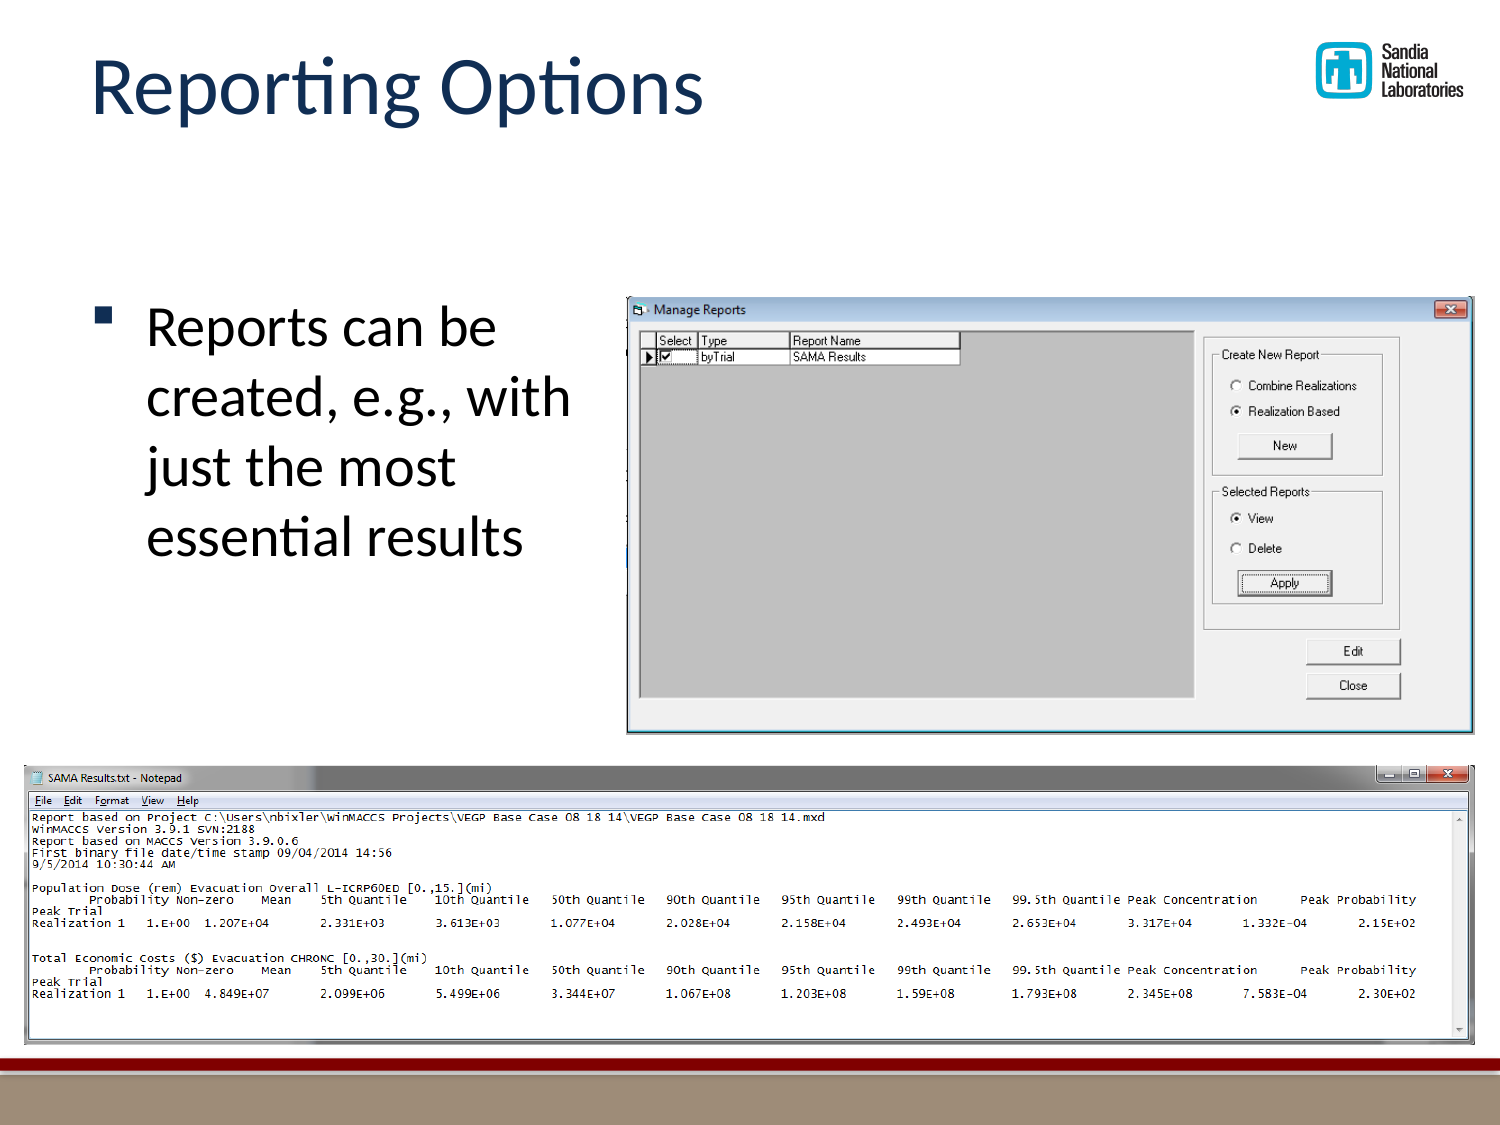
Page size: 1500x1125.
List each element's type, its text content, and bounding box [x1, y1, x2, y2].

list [625, 296, 1475, 735]
list Reports can be created, e.g., with just the most essential results [74, 280, 606, 589]
picture [24, 765, 1475, 1046]
title Reporting Options [74, 0, 1426, 163]
footer [512, 1069, 988, 1117]
picture [1426, 37, 1467, 105]
